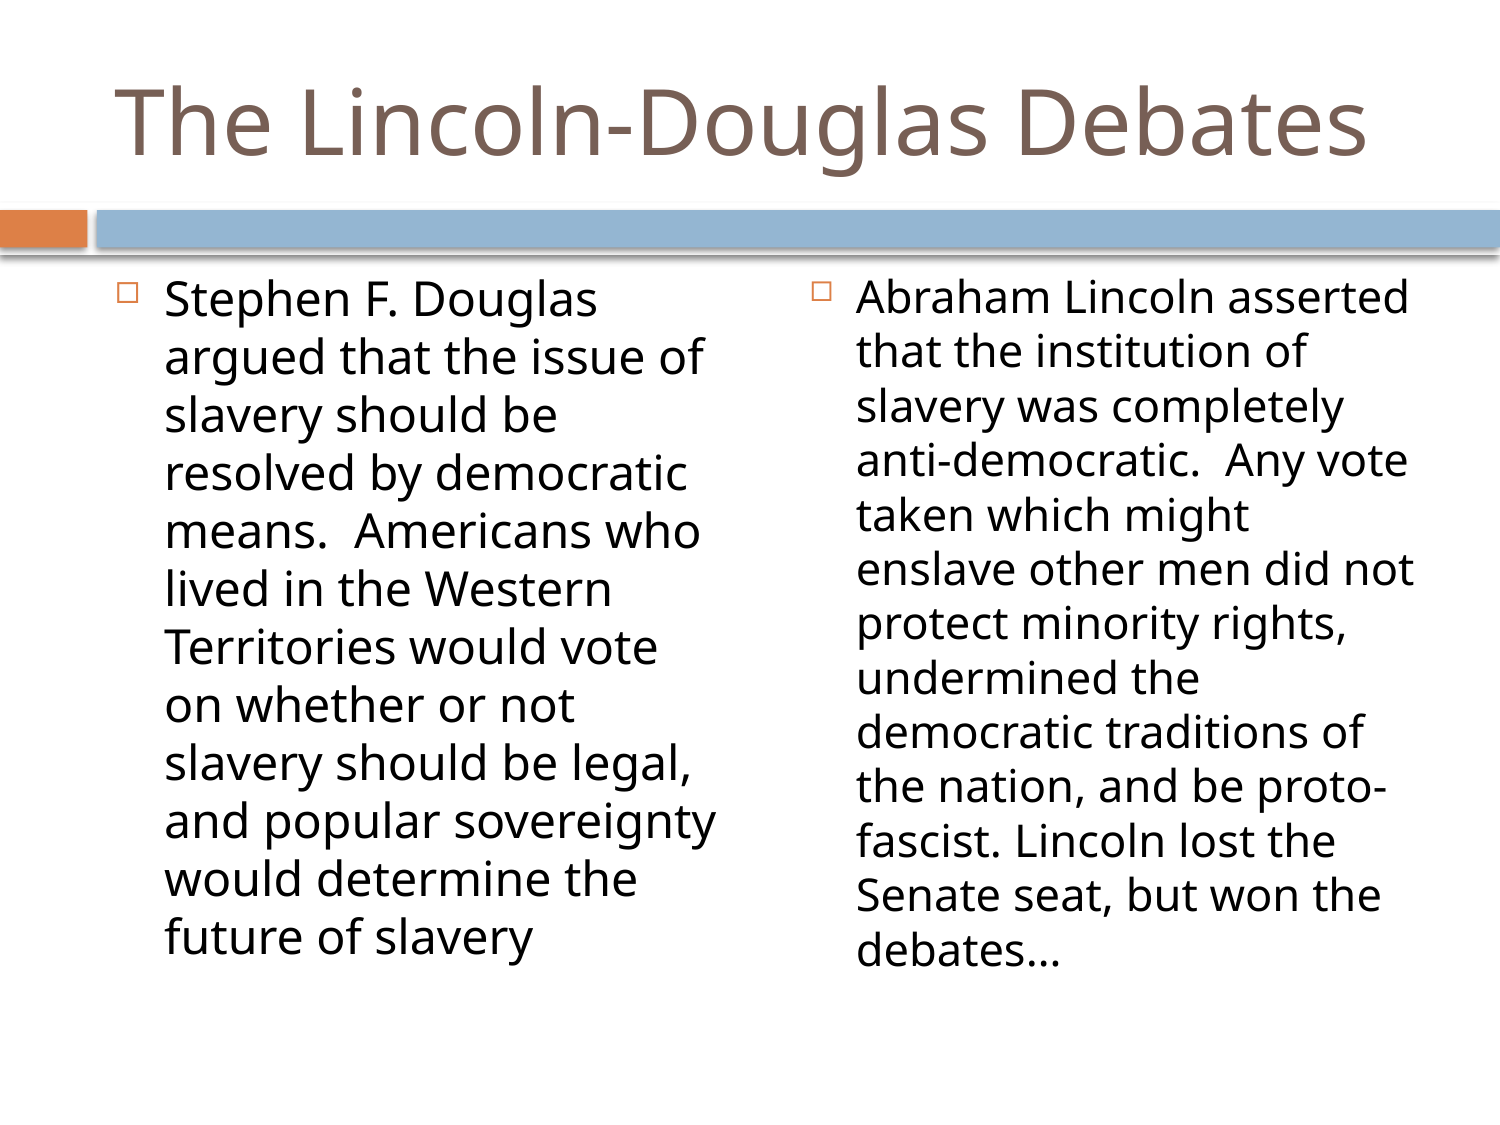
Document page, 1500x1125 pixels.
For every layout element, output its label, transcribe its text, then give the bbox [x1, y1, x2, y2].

title The Lincoln-Douglas Debates [99, 37, 1438, 200]
list Abraham Lincoln asserted that the institution of slavery was completely anti-democratic. Any vote taken which might enslave other men did not protect minority rights, undermined the democratic traditions of the nation, and be proto-fascist. Lincoln lost the Senate seat, but won the debates… [794, 260, 1433, 1011]
list Stephen F. Douglas argued that the issue of slavery should be resolved by democratic means. Americans who lived in the Western Territories would vote on whether or not slavery should be legal, and popular sovereignty would determine the future of slavery [99, 260, 738, 1011]
